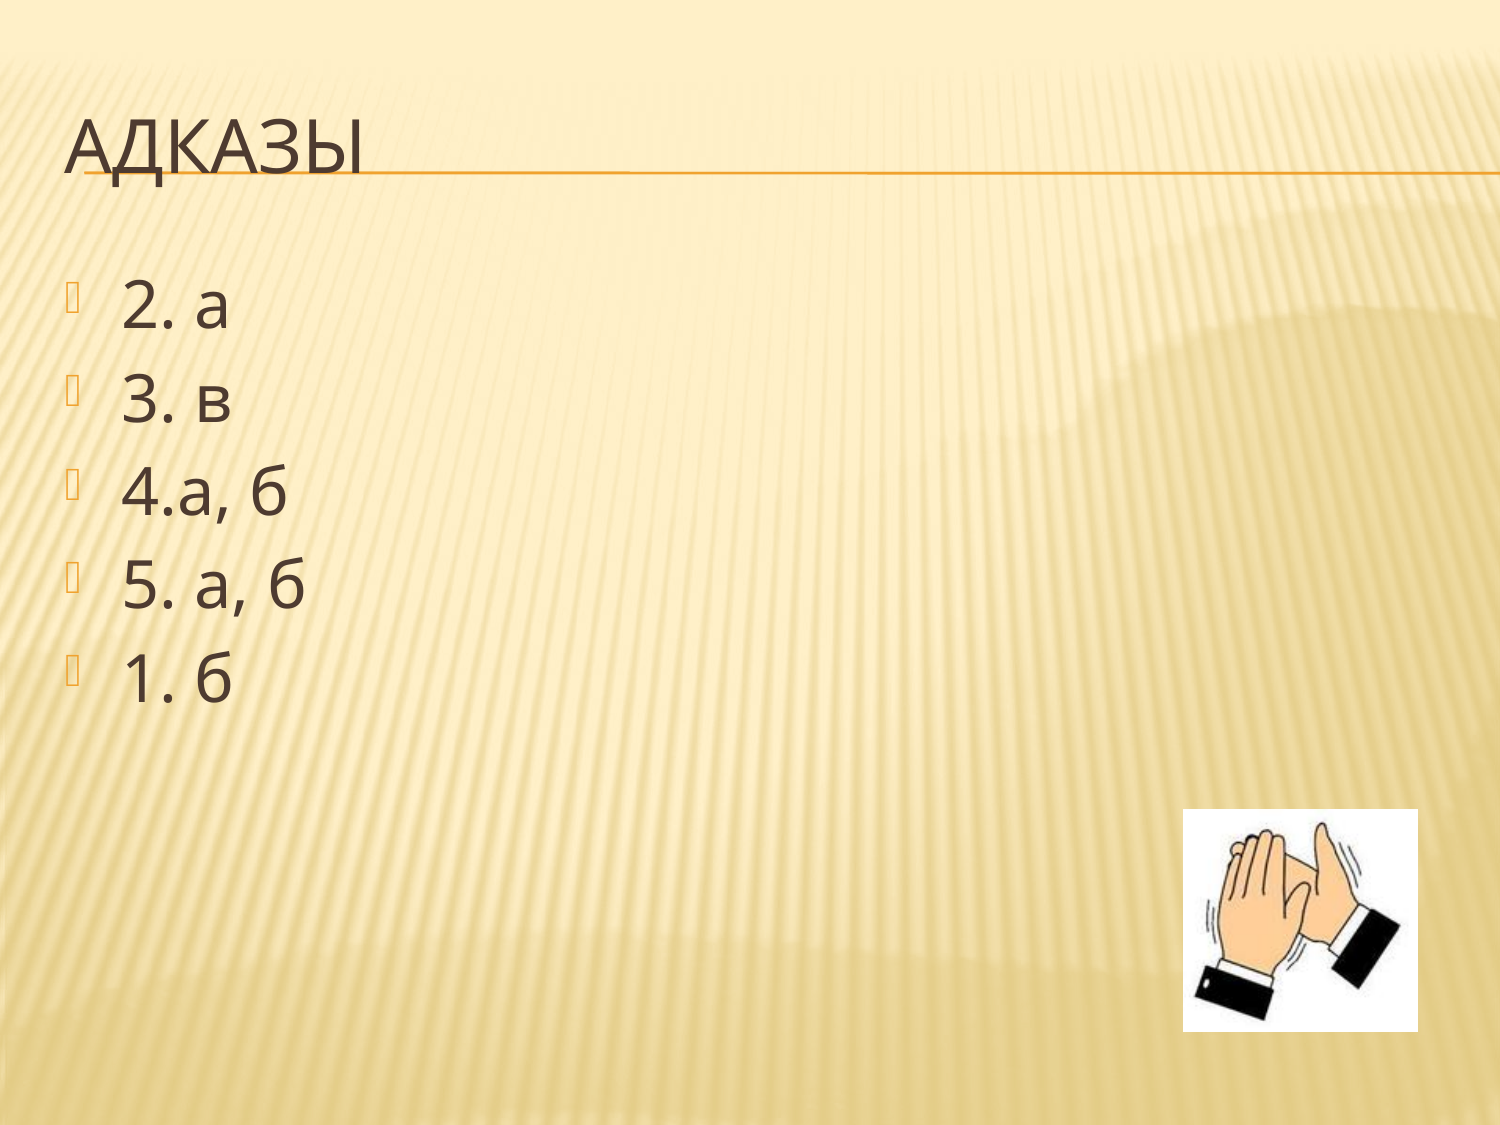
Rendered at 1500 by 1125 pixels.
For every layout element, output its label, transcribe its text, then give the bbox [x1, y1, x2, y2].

title Адказы [50, 75, 1475, 213]
list 2. а 3. в 4.а, б 5. а, б 1. б [50, 254, 1475, 998]
picture [1183, 809, 1419, 1032]
